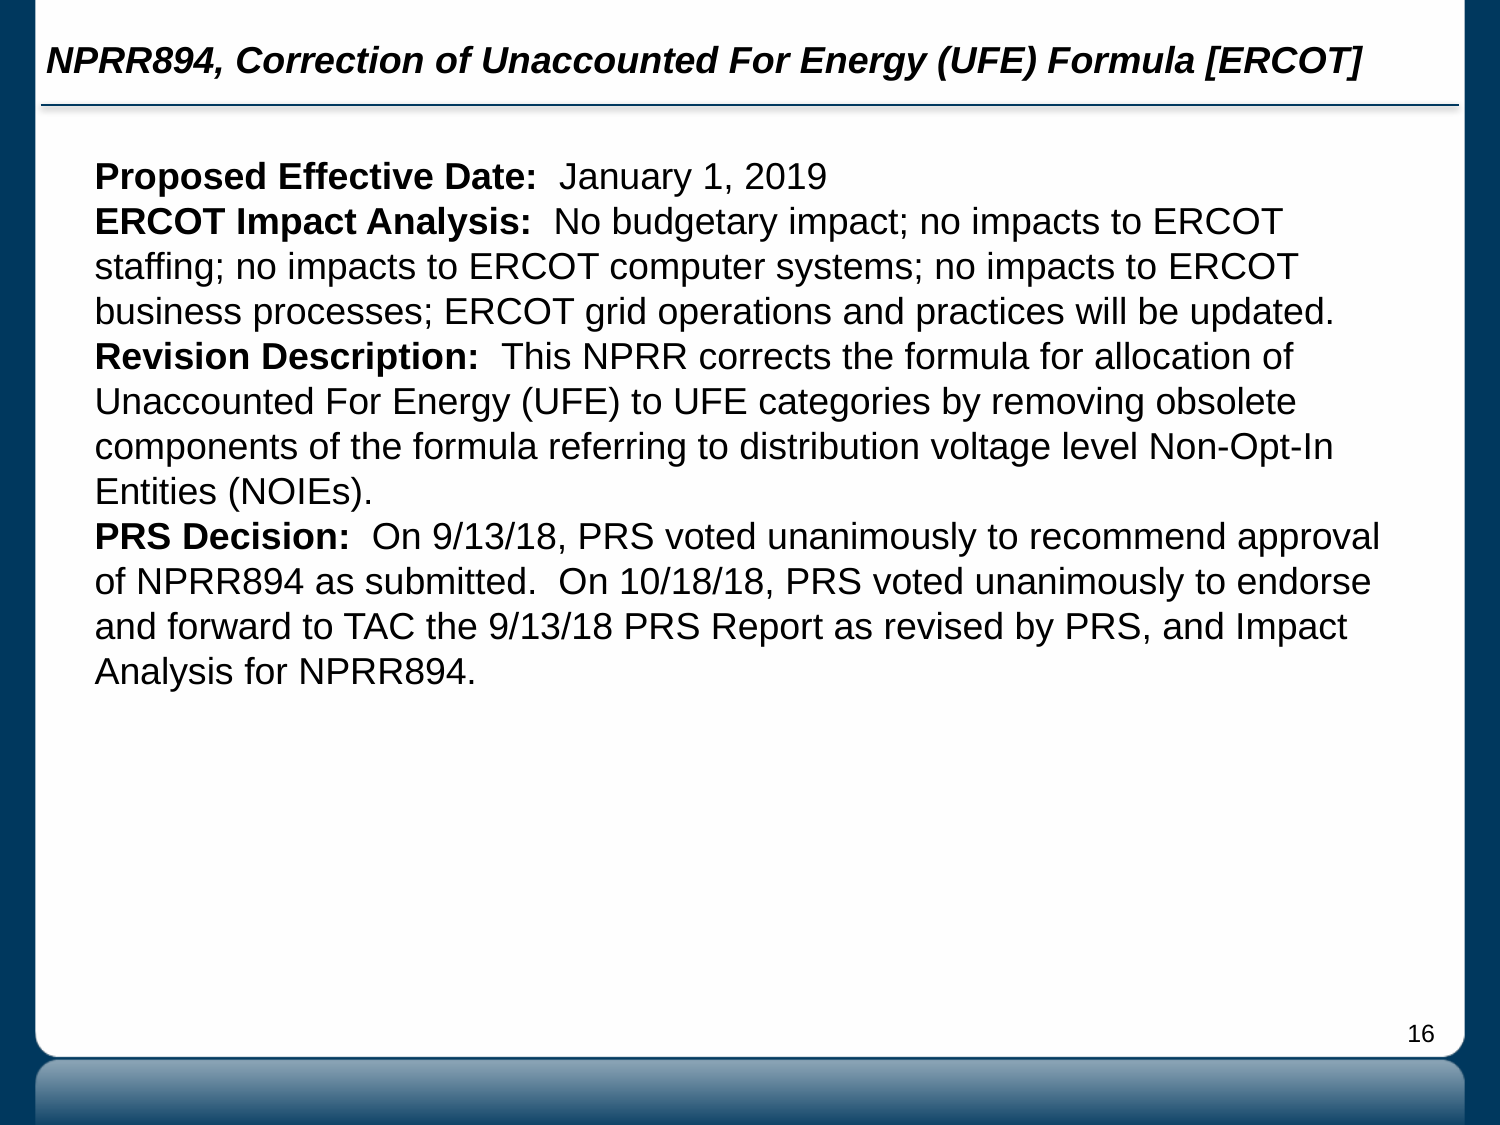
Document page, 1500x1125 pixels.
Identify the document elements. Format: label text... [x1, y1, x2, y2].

text_box Proposed Effective Date: January 1, 2019 ERCOT Impact Analysis: No budgetary impact; no impacts to ERCOT staffing; no impacts to ERCOT computer systems; no impacts to ERCOT business processes; ERCOT grid operations and practices will be updated. Revision Description: This NPRR corrects the formula for allocation of Unaccounted For Energy (UFE) to UFE categories by removing obsolete components of the formula referring to distribution voltage level Non-Opt-In Entities (NOIEs). PRS Decision: On 9/13/18, PRS voted unanimously to recommend approval of NPRR894 as submitted. On 10/18/18, PRS voted unanimously to endorse and forward to TAC the 9/13/18 PRS Report as revised by PRS, and Impact Analysis for NPRR894. [79, 144, 1419, 699]
title NPRR894, Correction of Unaccounted For Energy (UFE) Formula [ERCOT] [31, 20, 1464, 97]
picture [35, 0, 1465, 1125]
